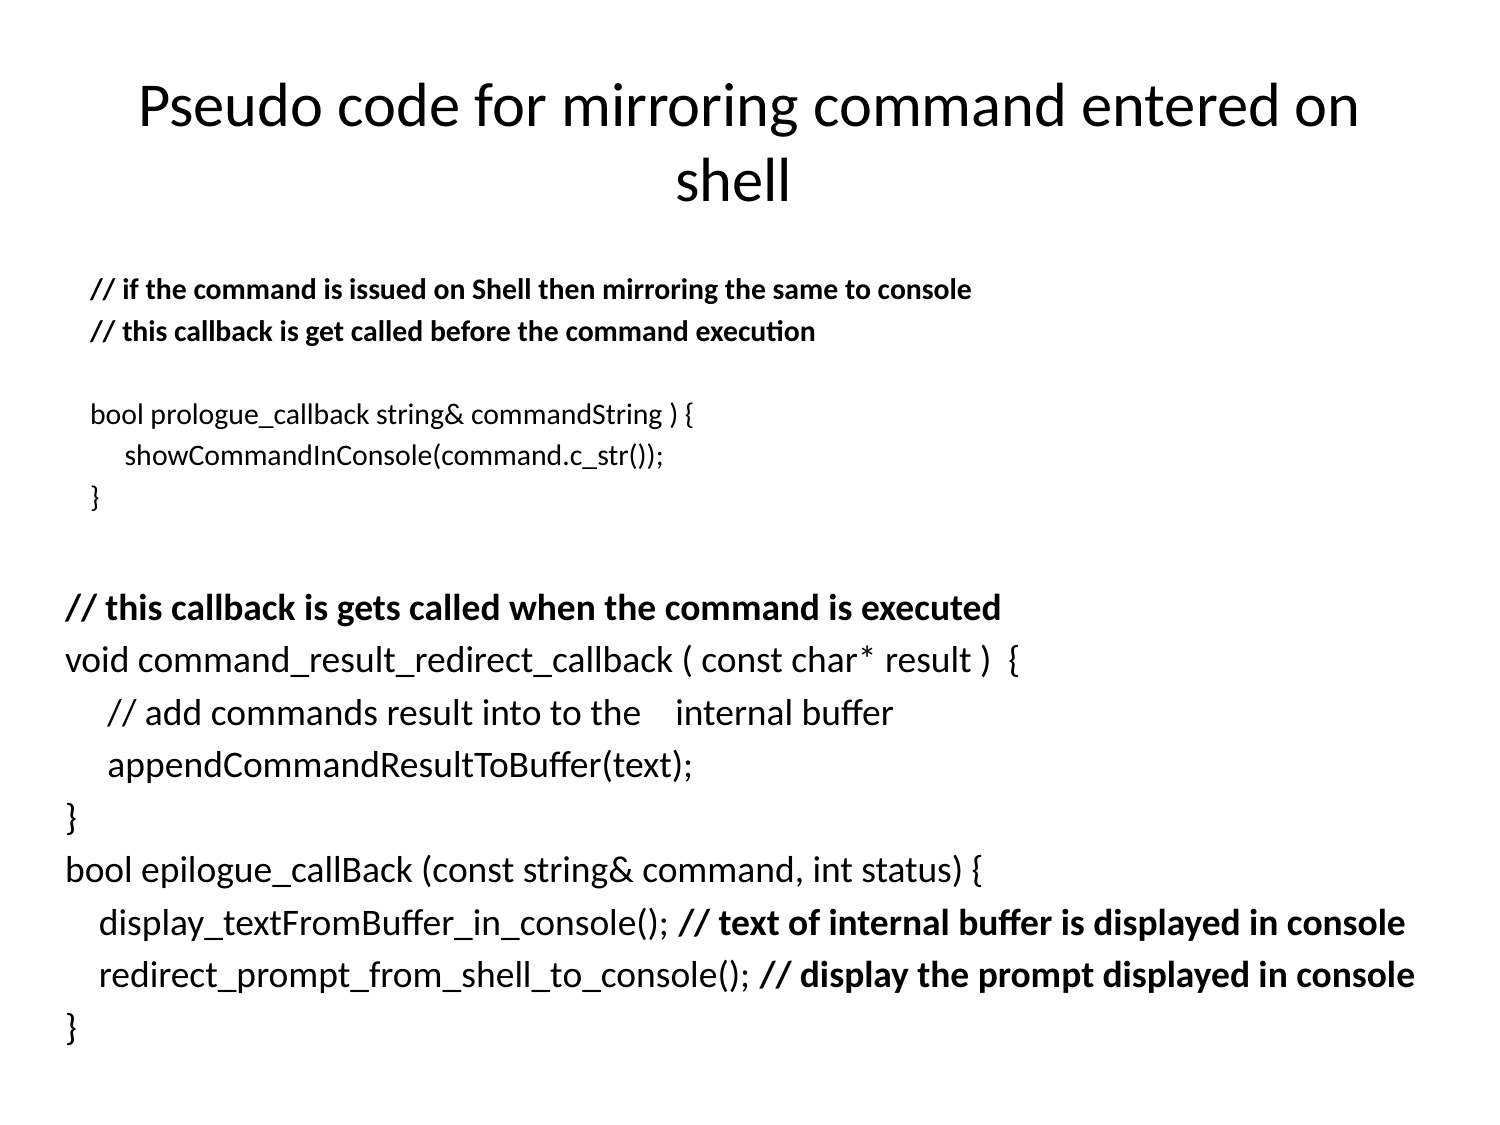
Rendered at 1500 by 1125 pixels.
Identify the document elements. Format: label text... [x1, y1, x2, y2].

title Pseudo code for mirroring command entered on shell [75, 45, 1425, 233]
list // this callback is gets called when the command is executed void command_result_redirect_callback ( const char* result ) { // add commands result into to the internal buffer appendCommandResultToBuffer(text); } bool epilogue_callBack (const string& command, int status) { display_textFromBuffer_in_console(); // text of internal buffer is displayed in console redirect_prompt_from_shell_to_console(); // display the prompt displayed in console } [50, 575, 1450, 1100]
list // if the command is issued on Shell then mirroring the same to console // this callback is get called before the command execution bool prologue_callback string& commandString ) { showCommandInConsole(command.c_str()); } [75, 262, 1425, 575]
